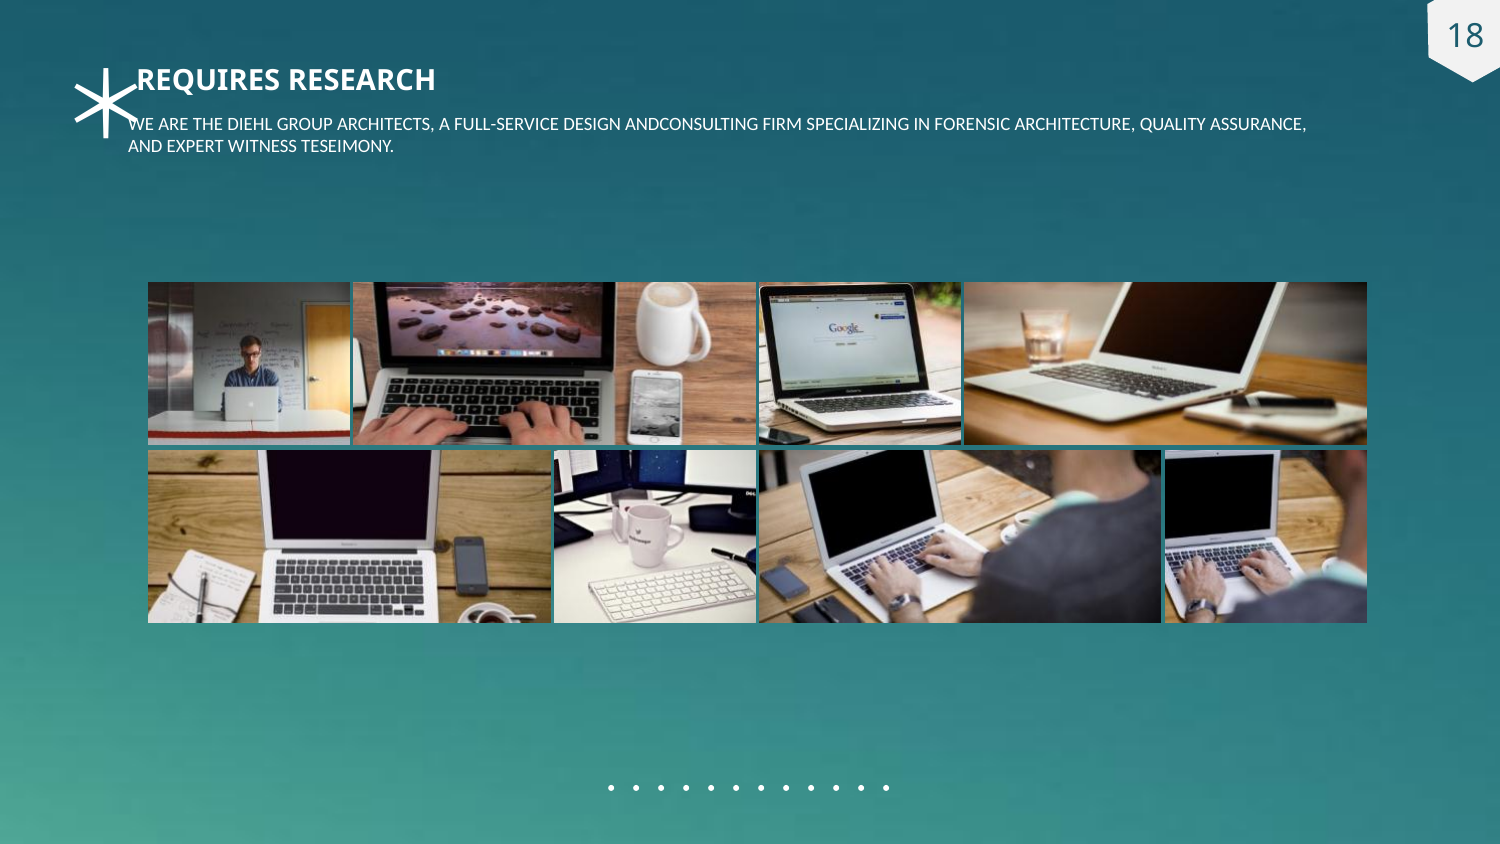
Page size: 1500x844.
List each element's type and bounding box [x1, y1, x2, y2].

text_box [608, 784, 890, 792]
text_box [12, 38, 461, 166]
picture [0, 0, 1500, 844]
